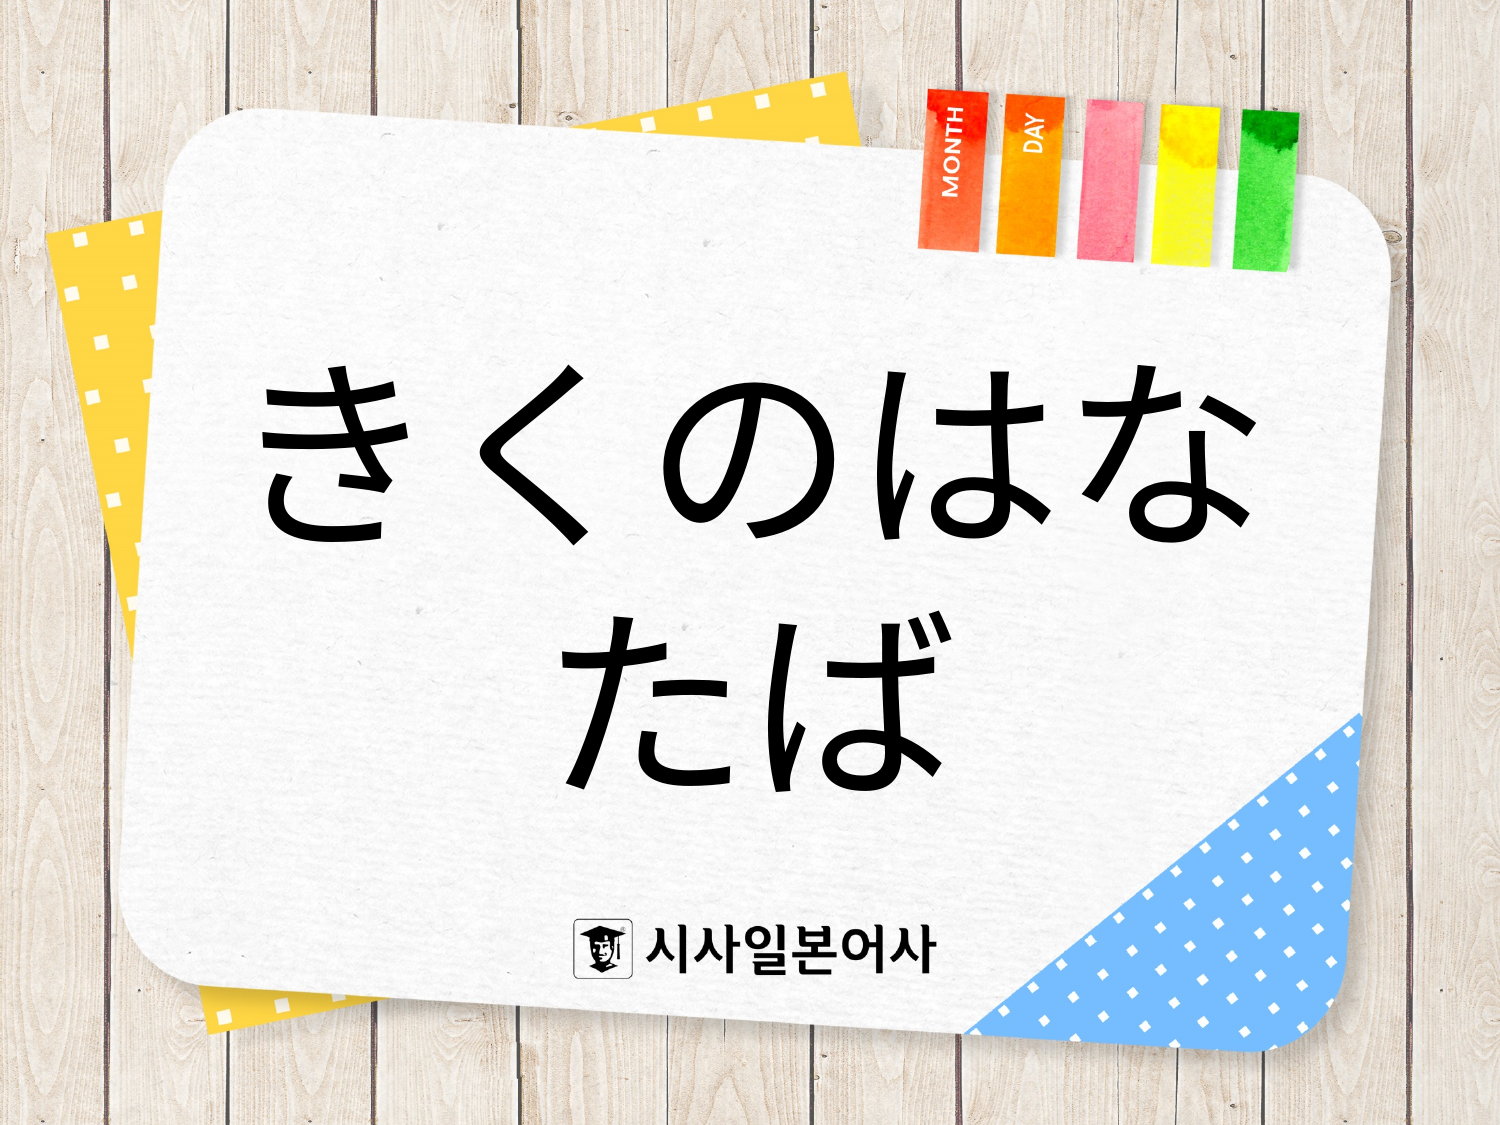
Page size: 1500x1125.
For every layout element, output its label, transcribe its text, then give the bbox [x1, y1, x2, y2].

picture [0, 0, 1500, 1125]
title きくのはな たば [75, 338, 1425, 811]
